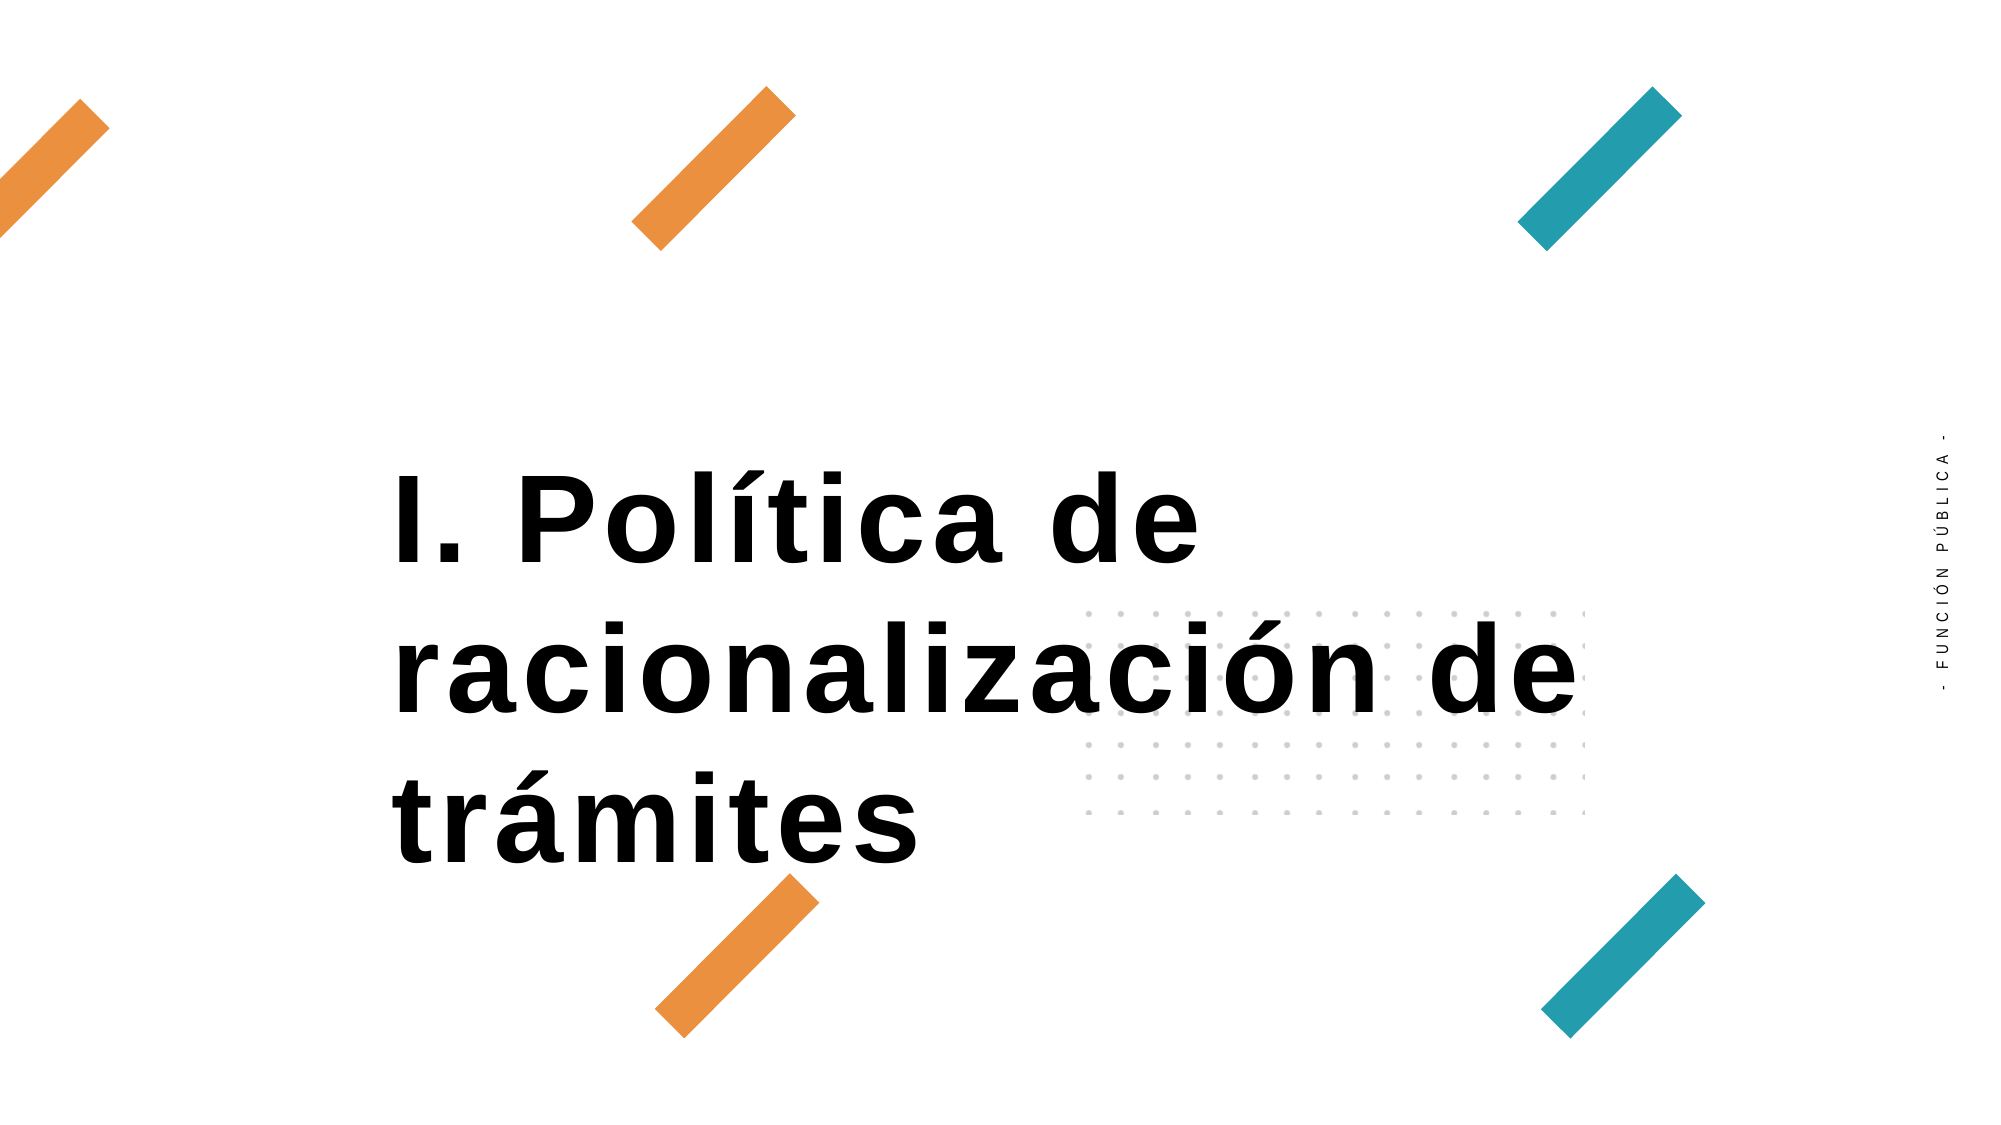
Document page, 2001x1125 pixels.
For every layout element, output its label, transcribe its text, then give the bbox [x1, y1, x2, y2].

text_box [0, 113, 95, 250]
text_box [669, 888, 805, 1024]
picture [1071, 599, 1532, 815]
text_box I. Política de racionalización de trámites [376, 430, 1532, 896]
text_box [646, 100, 782, 237]
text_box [1532, 101, 1691, 1024]
